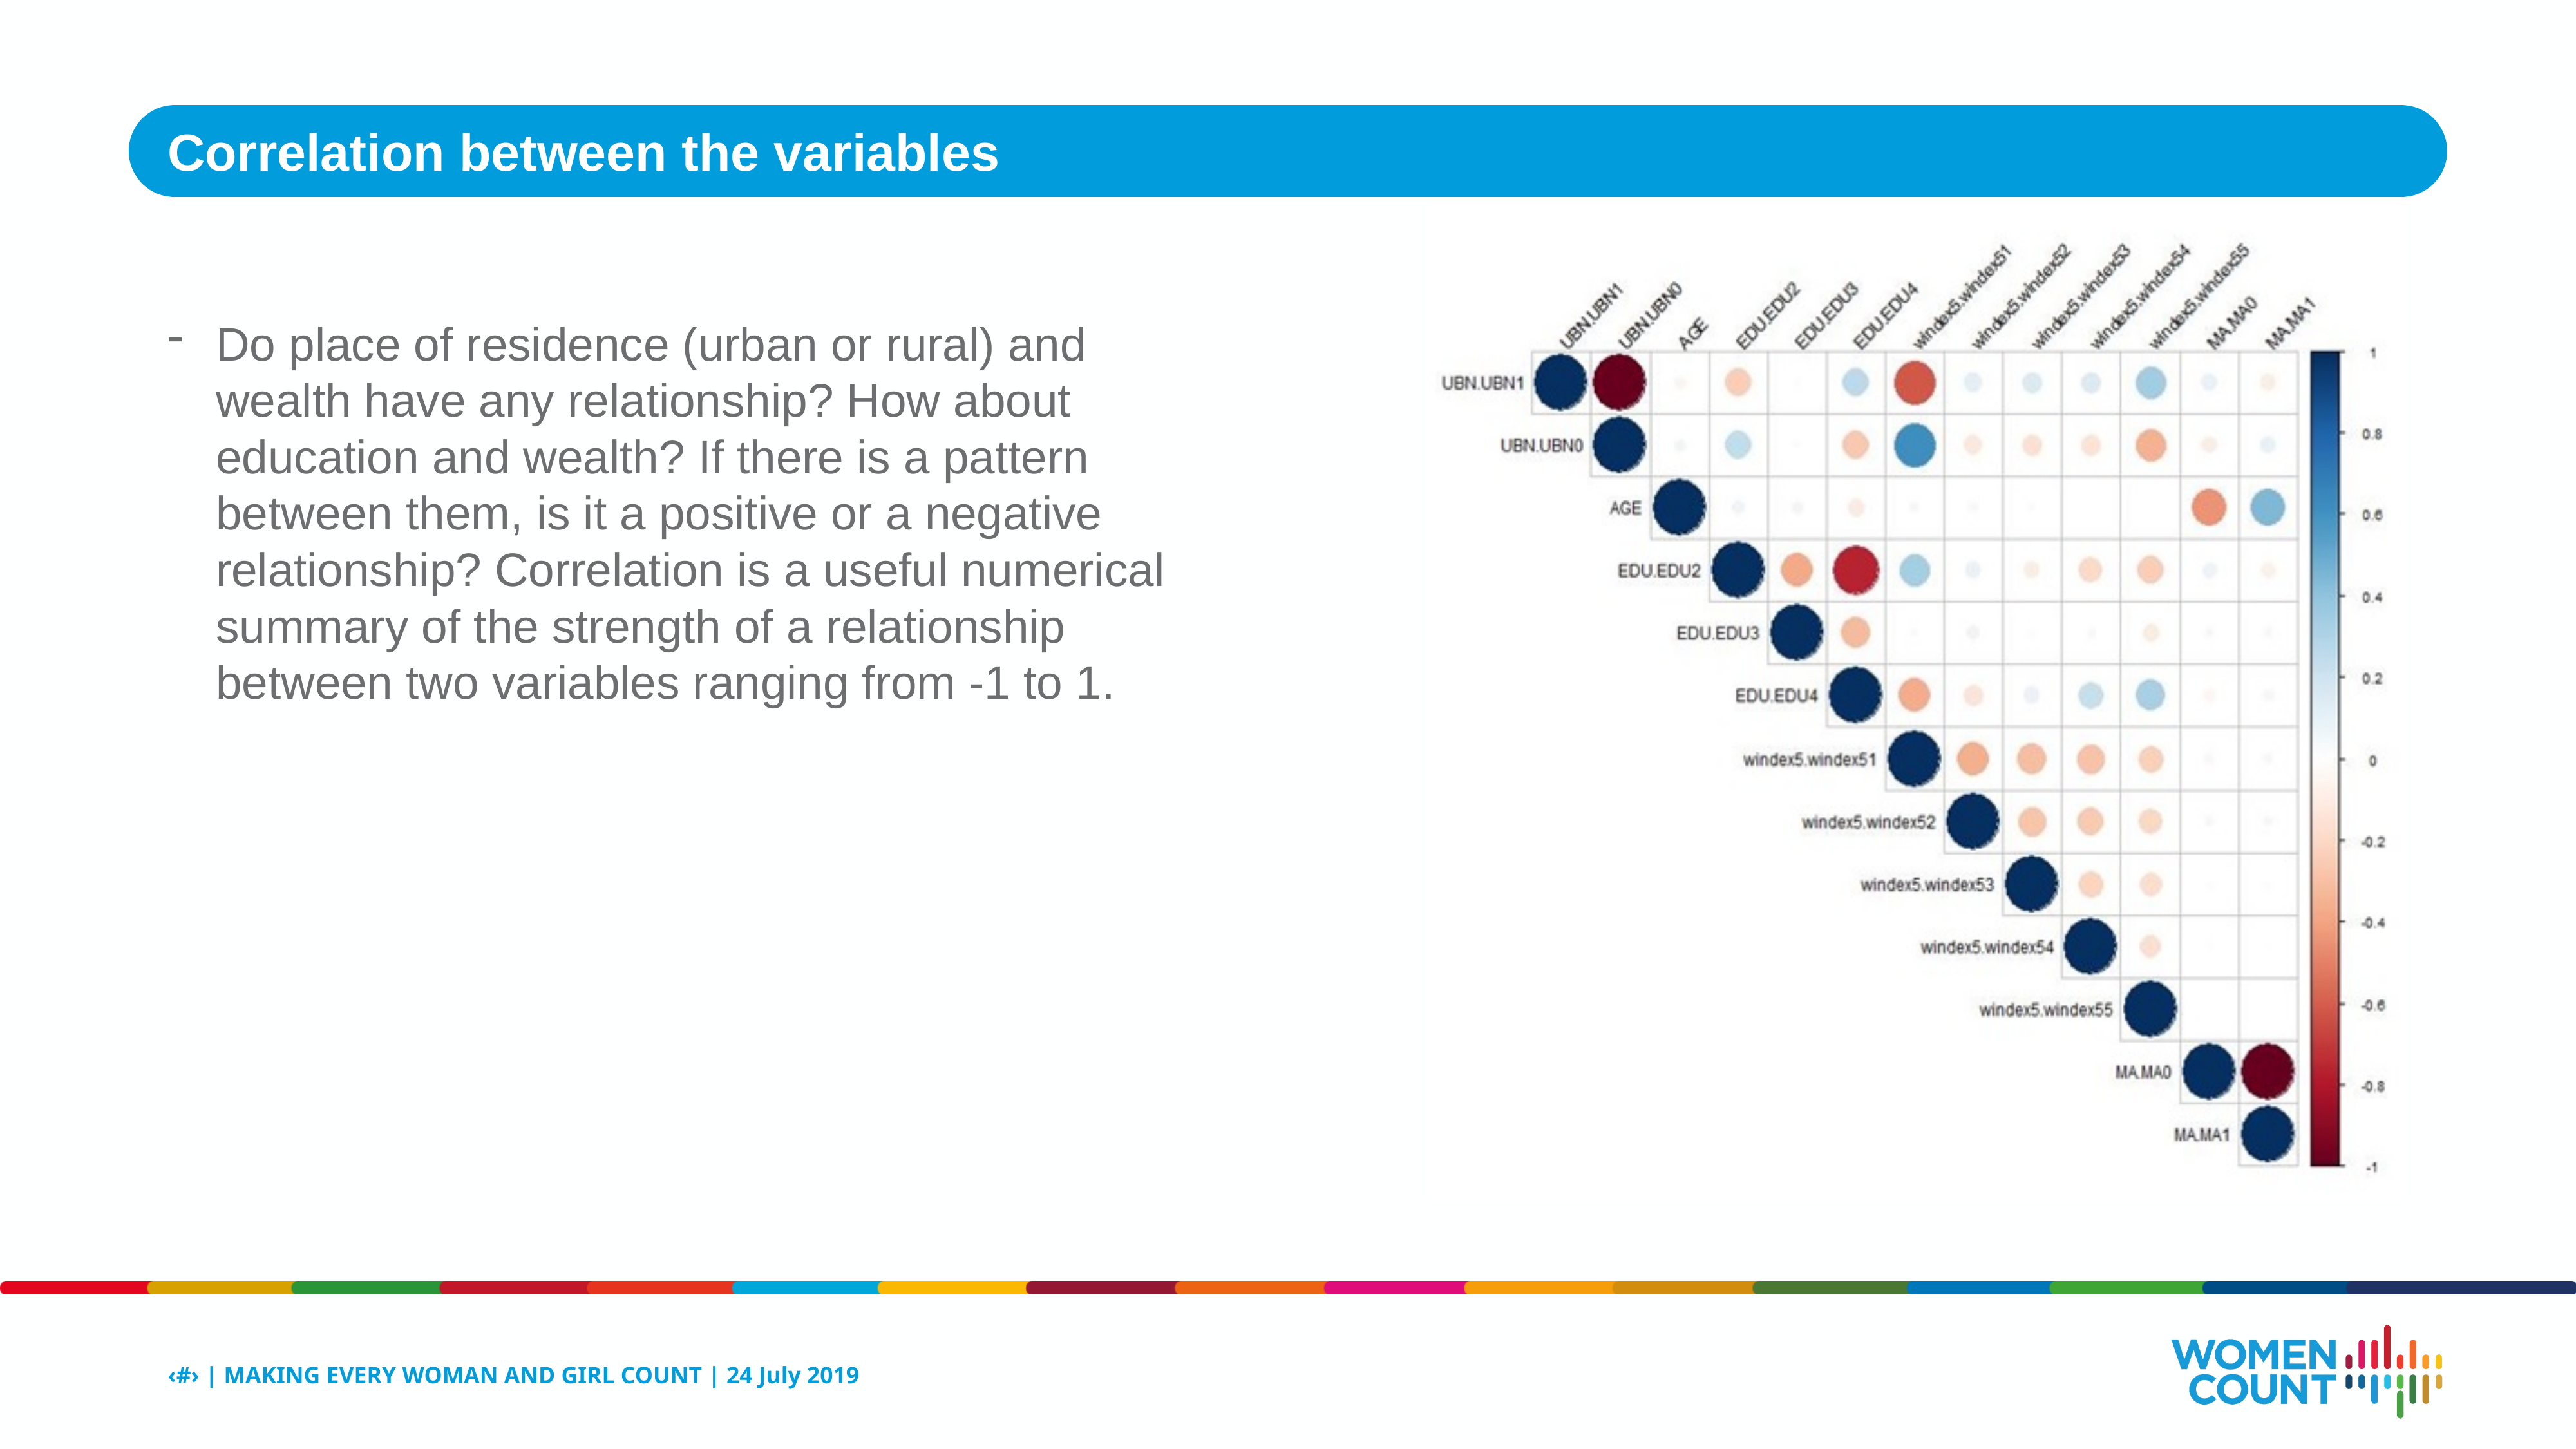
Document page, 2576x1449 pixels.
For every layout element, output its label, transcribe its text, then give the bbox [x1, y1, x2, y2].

list Correlation between the variables [167, 119, 2411, 182]
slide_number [167, 1360, 1542, 1388]
list Do place of residence (urban or rural) and wealth have any relationship? How about education and wealth? If there is a pattern between them, is it a positive or a negative relationship? Correlation is a useful numerical summary of the strength of a relationship between two variables ranging from -1 to 1. [167, 314, 1216, 712]
picture [1427, 201, 2407, 1200]
